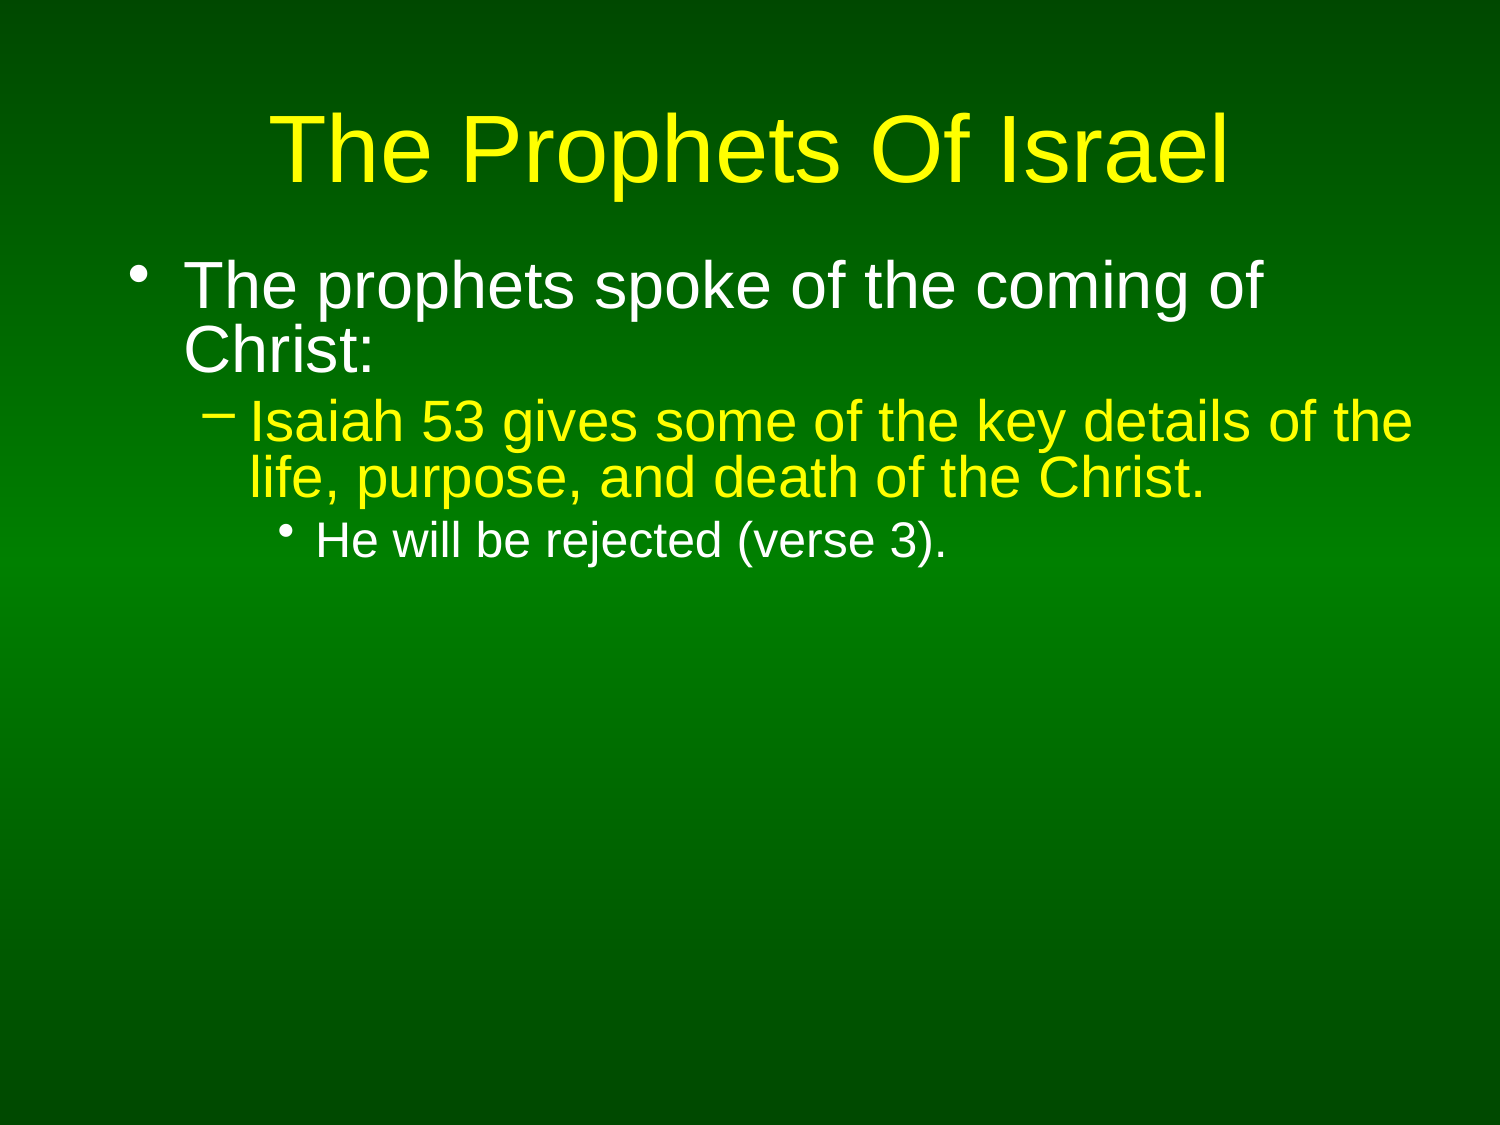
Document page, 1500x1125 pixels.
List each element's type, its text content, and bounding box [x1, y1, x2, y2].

list The prophets spoke of the coming of Christ: Isaiah 53 gives some of the key details of the life, purpose, and death of the Christ. He will be rejected (verse 3). [112, 249, 1438, 875]
title The Prophets Of Israel [37, 50, 1463, 238]
